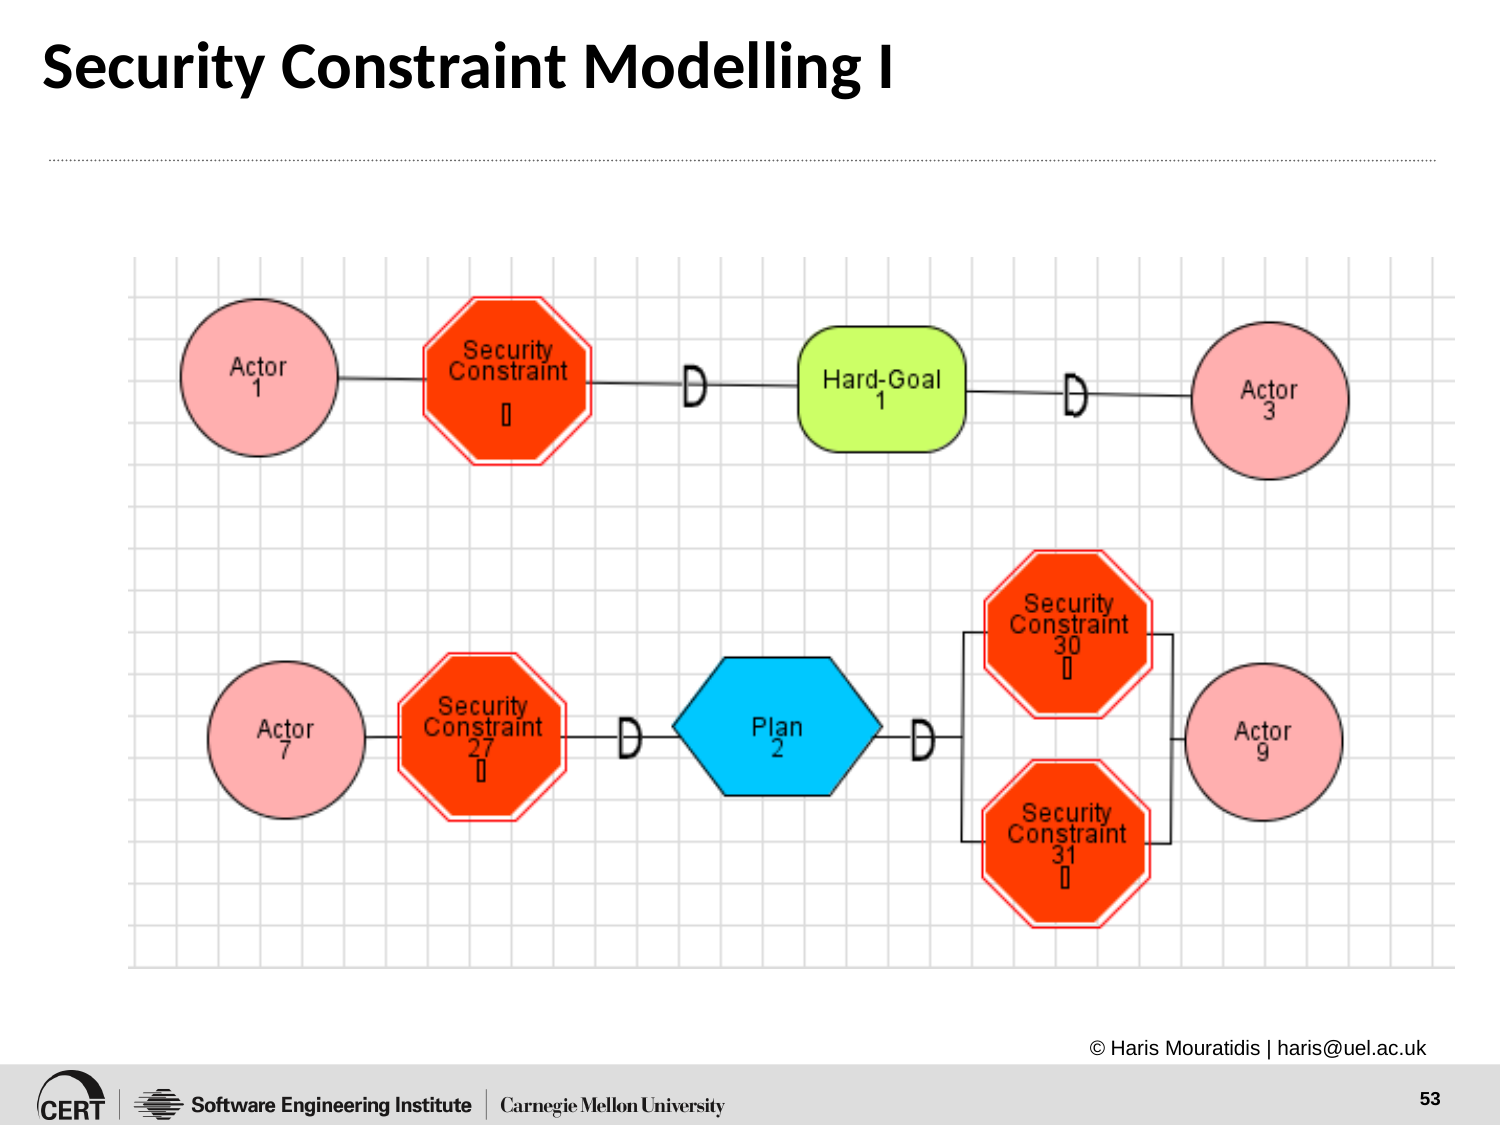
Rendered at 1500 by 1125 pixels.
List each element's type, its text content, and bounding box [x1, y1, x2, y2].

text_box © Haris Mouratidis | haris@uel.ac.uk [1074, 1027, 1500, 1075]
picture [128, 257, 1455, 970]
picture [37, 1069, 725, 1122]
title Security Constraint Modelling I [42, 37, 1434, 155]
